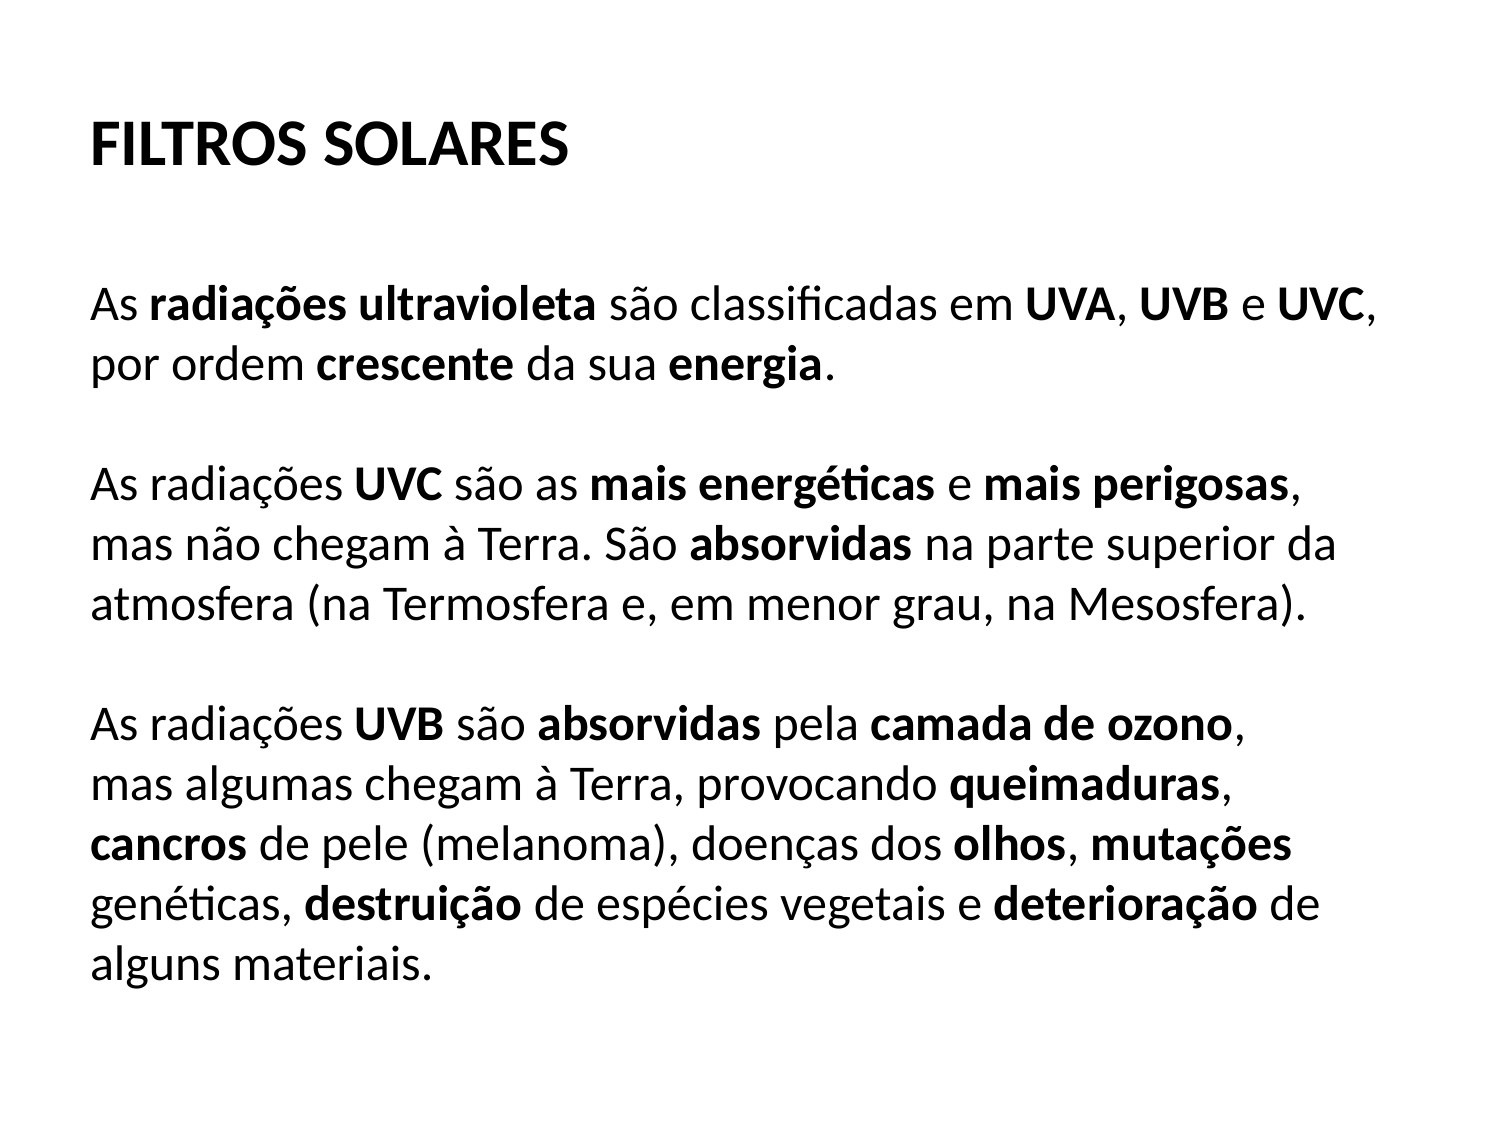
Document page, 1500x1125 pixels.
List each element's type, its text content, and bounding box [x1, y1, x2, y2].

title FILTROS SOLARES [75, 45, 1425, 233]
list As radiações ultravioleta são classificadas em UVA, UVB e UVC, por ordem crescente da sua energia. As radiações UVC são as mais energéticas e mais perigosas, mas não chegam à Terra. São absorvidas na parte superior da atmosfera (na Termosfera e, em menor grau, na Mesosfera). As radiações UVB são absorvidas pela camada de ozono, mas algumas chegam à Terra, provocando queimaduras, cancros de pele (melanoma), doenças dos olhos, mutações genéticas, destruição de espécies vegetais e deterioração de alguns materiais. [75, 262, 1425, 1005]
